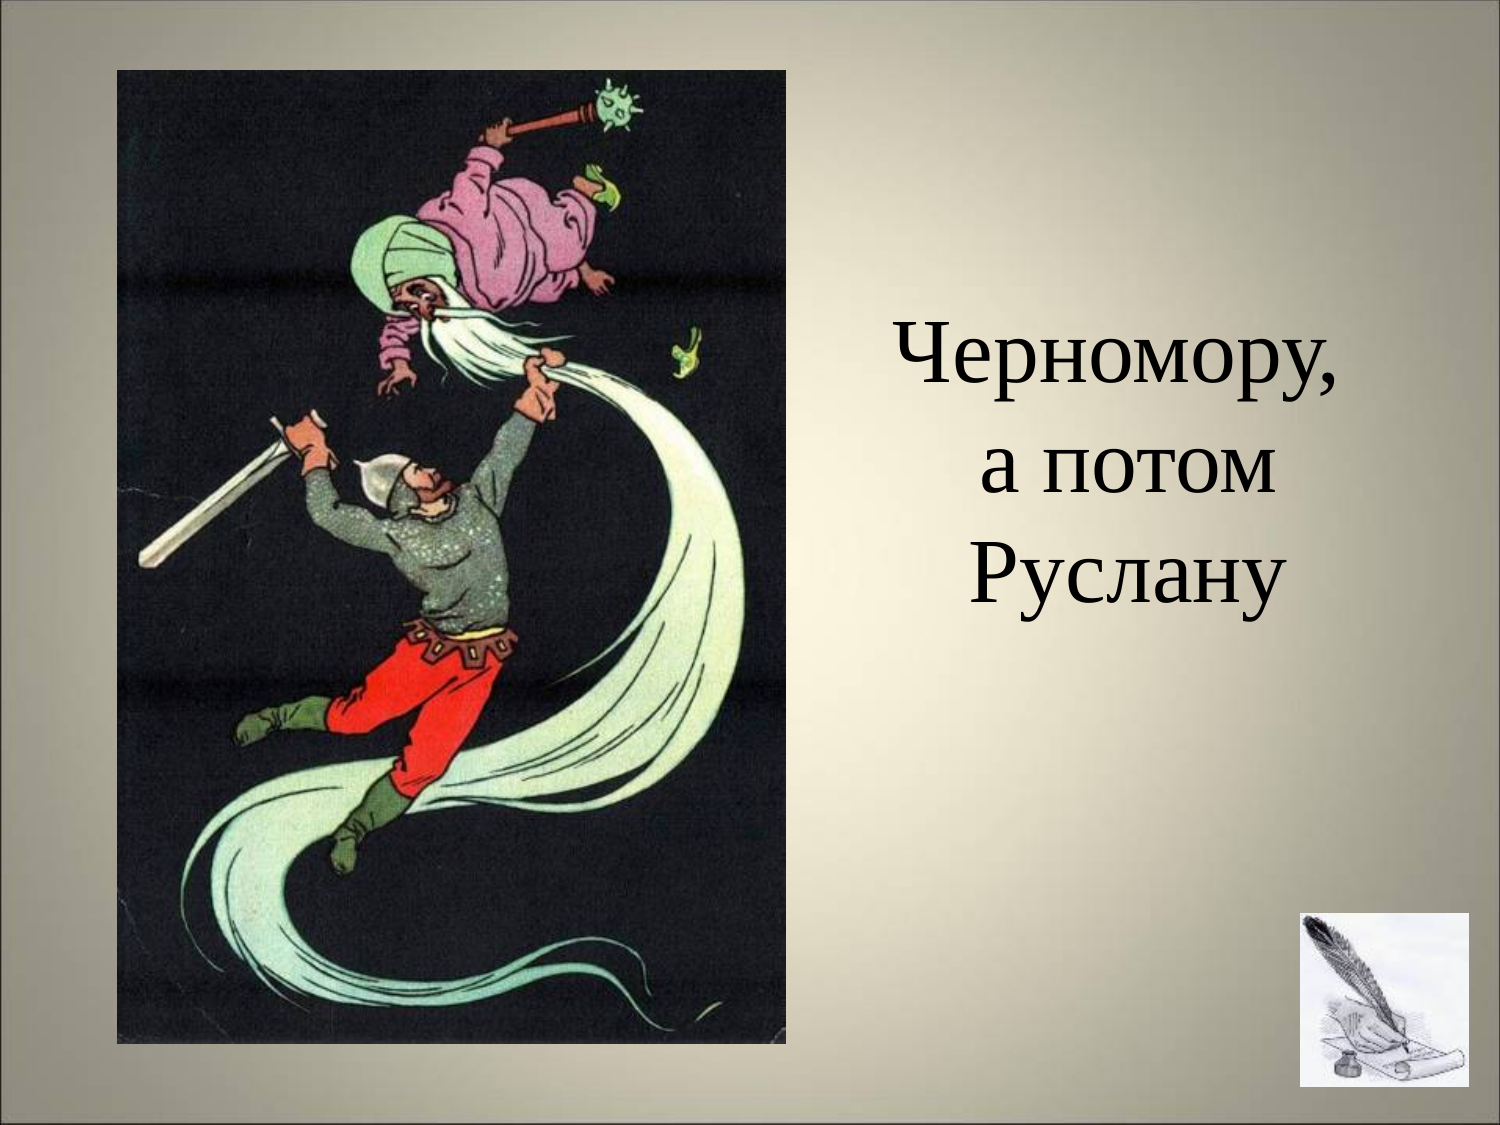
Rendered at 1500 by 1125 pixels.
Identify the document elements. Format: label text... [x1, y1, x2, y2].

title Черномору, а потом Руслану [831, 44, 1426, 868]
picture [0, 0, 1500, 1125]
